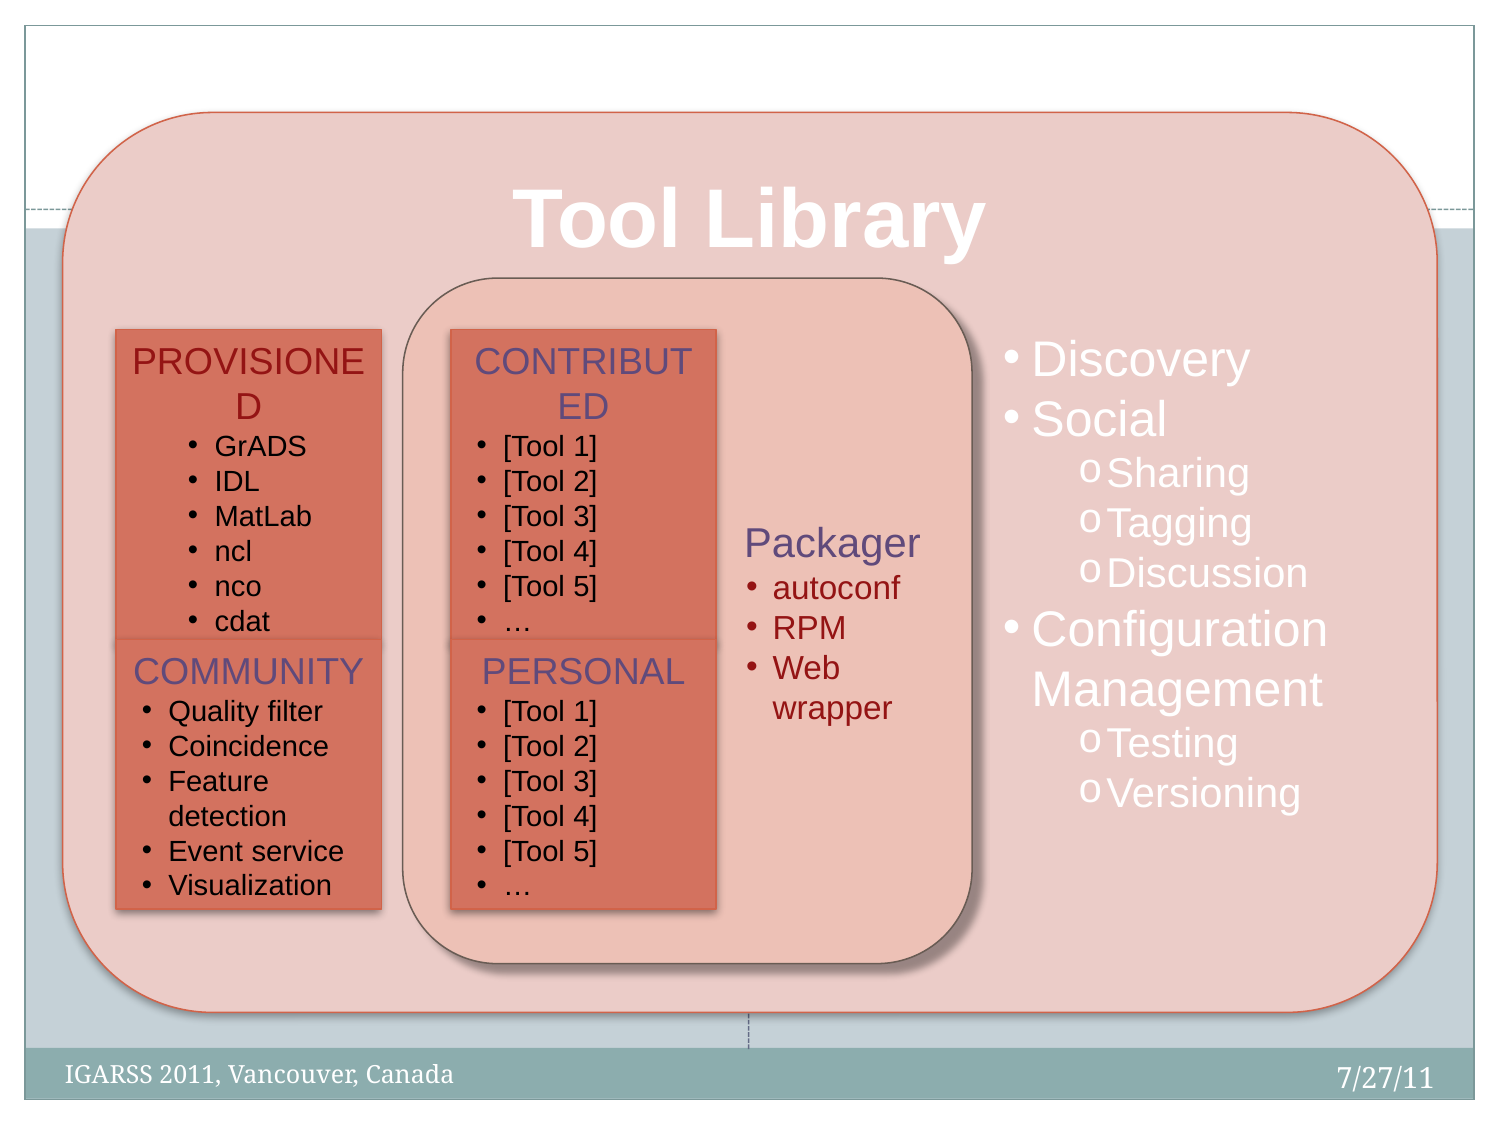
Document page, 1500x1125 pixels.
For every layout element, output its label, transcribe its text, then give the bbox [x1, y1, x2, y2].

footer IGARSS 2011, Vancouver, Canada [50, 1051, 638, 1112]
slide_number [950, 1051, 1450, 1112]
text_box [62, 112, 1438, 1013]
